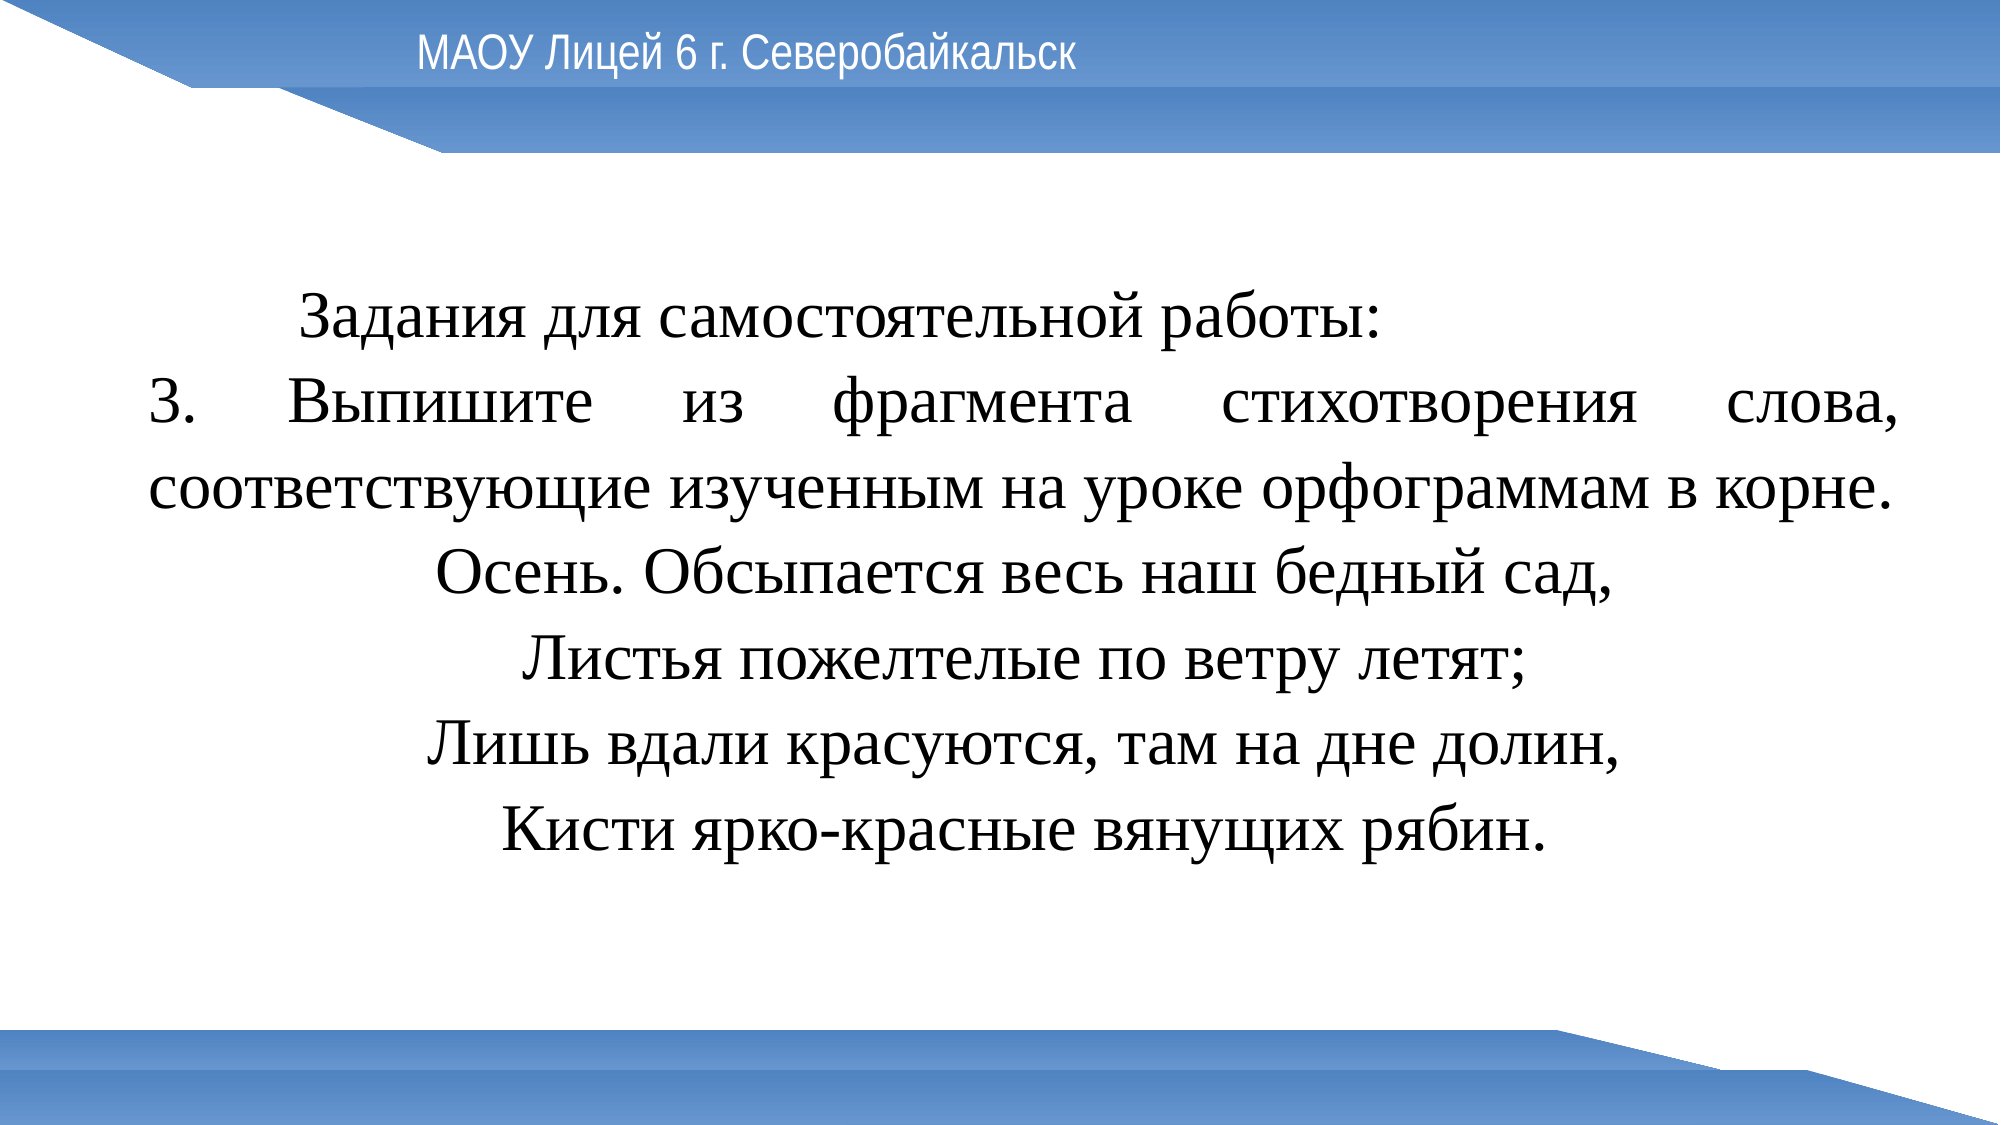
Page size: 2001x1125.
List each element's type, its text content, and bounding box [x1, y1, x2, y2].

text_box Задания для самостоятельной работы: 3. Выпишите из фрагмента стихотворения слова, соответствующие изученным на уроке орфограммам в корне. Осень. Обсыпается весь наш бедный сад, Листья пожелтелые по ветру летят; Лишь вдали красуются, там на дне долин, Кисти ярко-красные вянущих рябин. [133, 263, 1918, 871]
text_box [0, 0, 2000, 153]
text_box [0, 1029, 1999, 1125]
